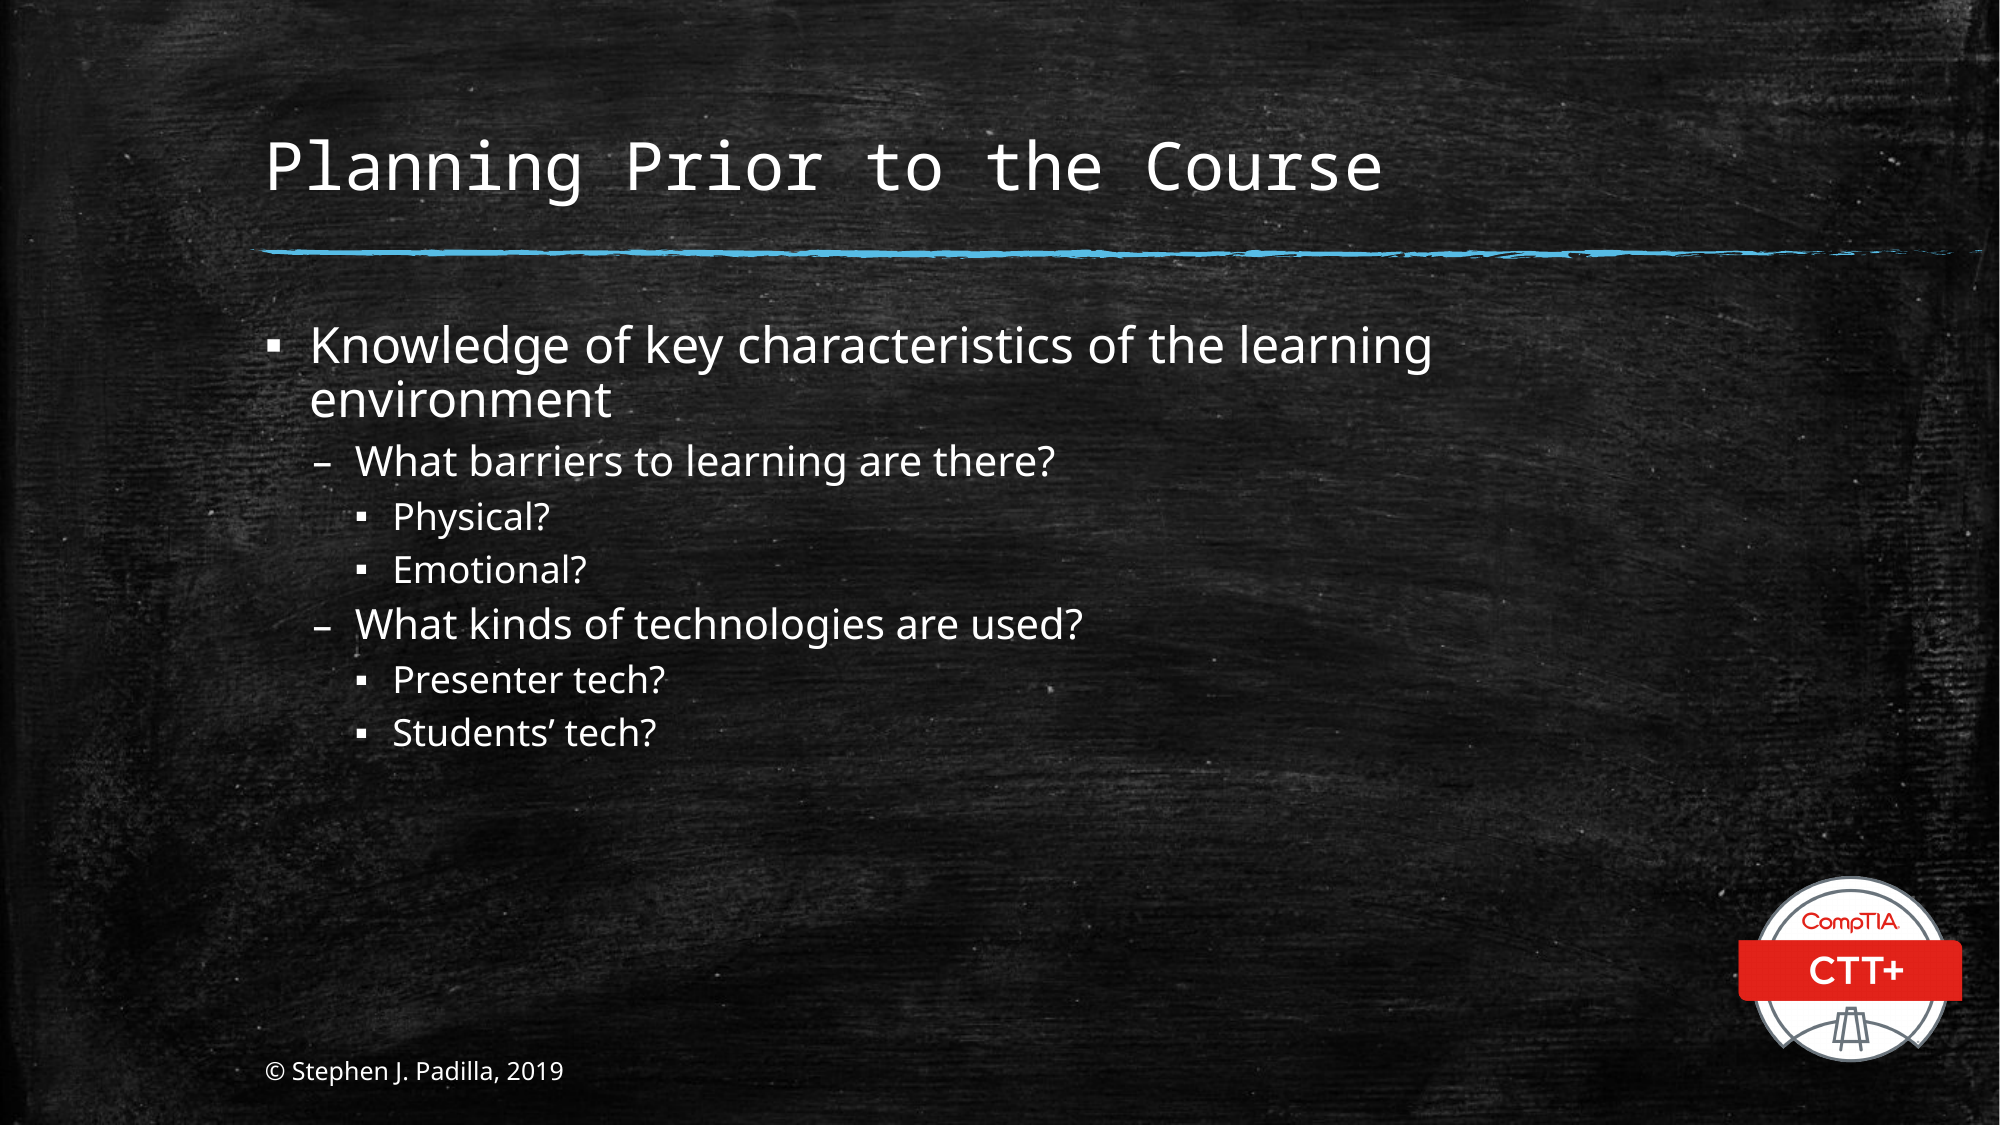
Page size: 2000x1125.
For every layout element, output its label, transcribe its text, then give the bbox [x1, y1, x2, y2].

footer © Stephen J. Padilla, 2019 [249, 1050, 1288, 1096]
title Planning Prior to the Course [249, 45, 1750, 213]
picture [1699, 824, 2000, 1125]
list Knowledge of key characteristics of the learning environment What barriers to learning are there? Physical? Emotional? What kinds of technologies are used? Presenter tech? Students’ tech? [249, 312, 1750, 1013]
